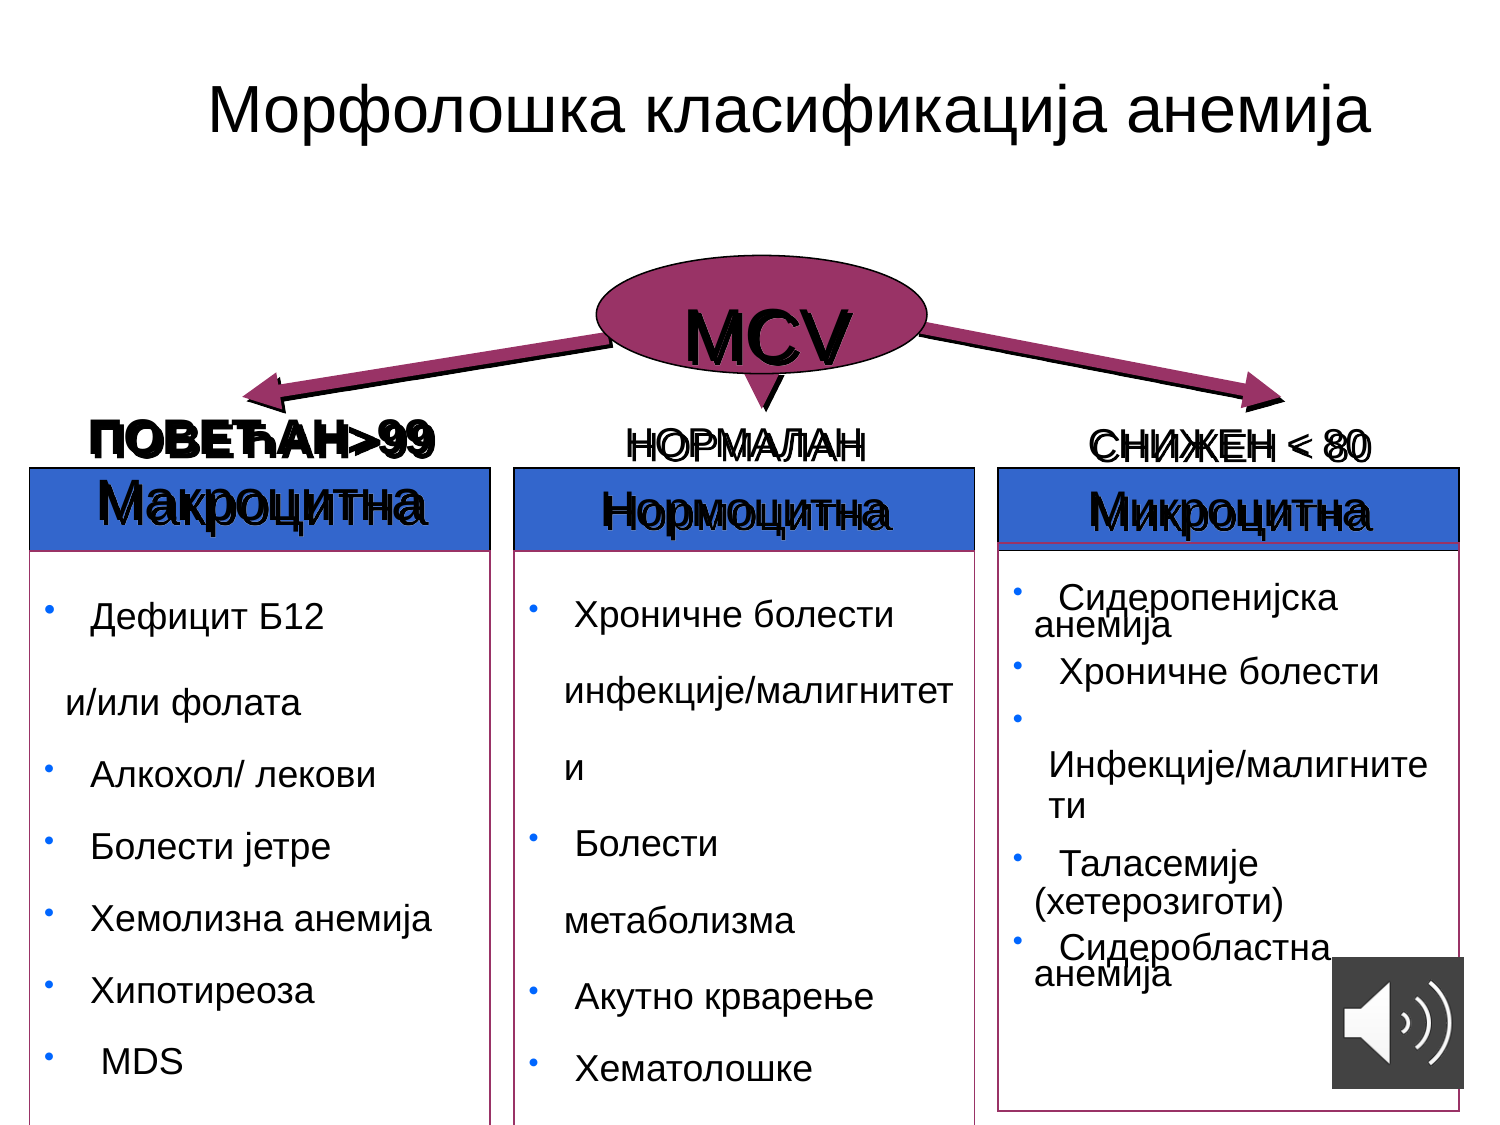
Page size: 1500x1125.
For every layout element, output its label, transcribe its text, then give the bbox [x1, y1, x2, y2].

text_box Морфолошка класификација анемија [192, 58, 1388, 154]
text_box [755, 388, 768, 408]
text_box [596, 255, 927, 364]
text_box СНИЖЕН < 80 Микроцитна [998, 409, 1471, 551]
text_box Хроничне болести инфекције/малигнитети Болести метаболизма Акутно крварење Хематолошке болести [513, 550, 975, 1125]
text_box MCV [667, 278, 865, 384]
picture [1330, 955, 1465, 1090]
text_box НОРМАЛАН Нормоцитна [490, 408, 998, 551]
text_box Дефицит Б12 и/или фолата Алкохол/ лекови Болести јетре Хемолизна анемија Хипотиреоза MDS [29, 550, 491, 1125]
text_box Сидеропенијска анемија Хроничне болести Инфекције/малигнитети Таласемије (хетерозиготи) Сидеробластна анемија [998, 542, 1459, 1111]
text_box [242, 337, 609, 401]
list ПОВЕЋАН99 Макроцитна [29, 408, 490, 550]
text_box [923, 327, 1282, 401]
